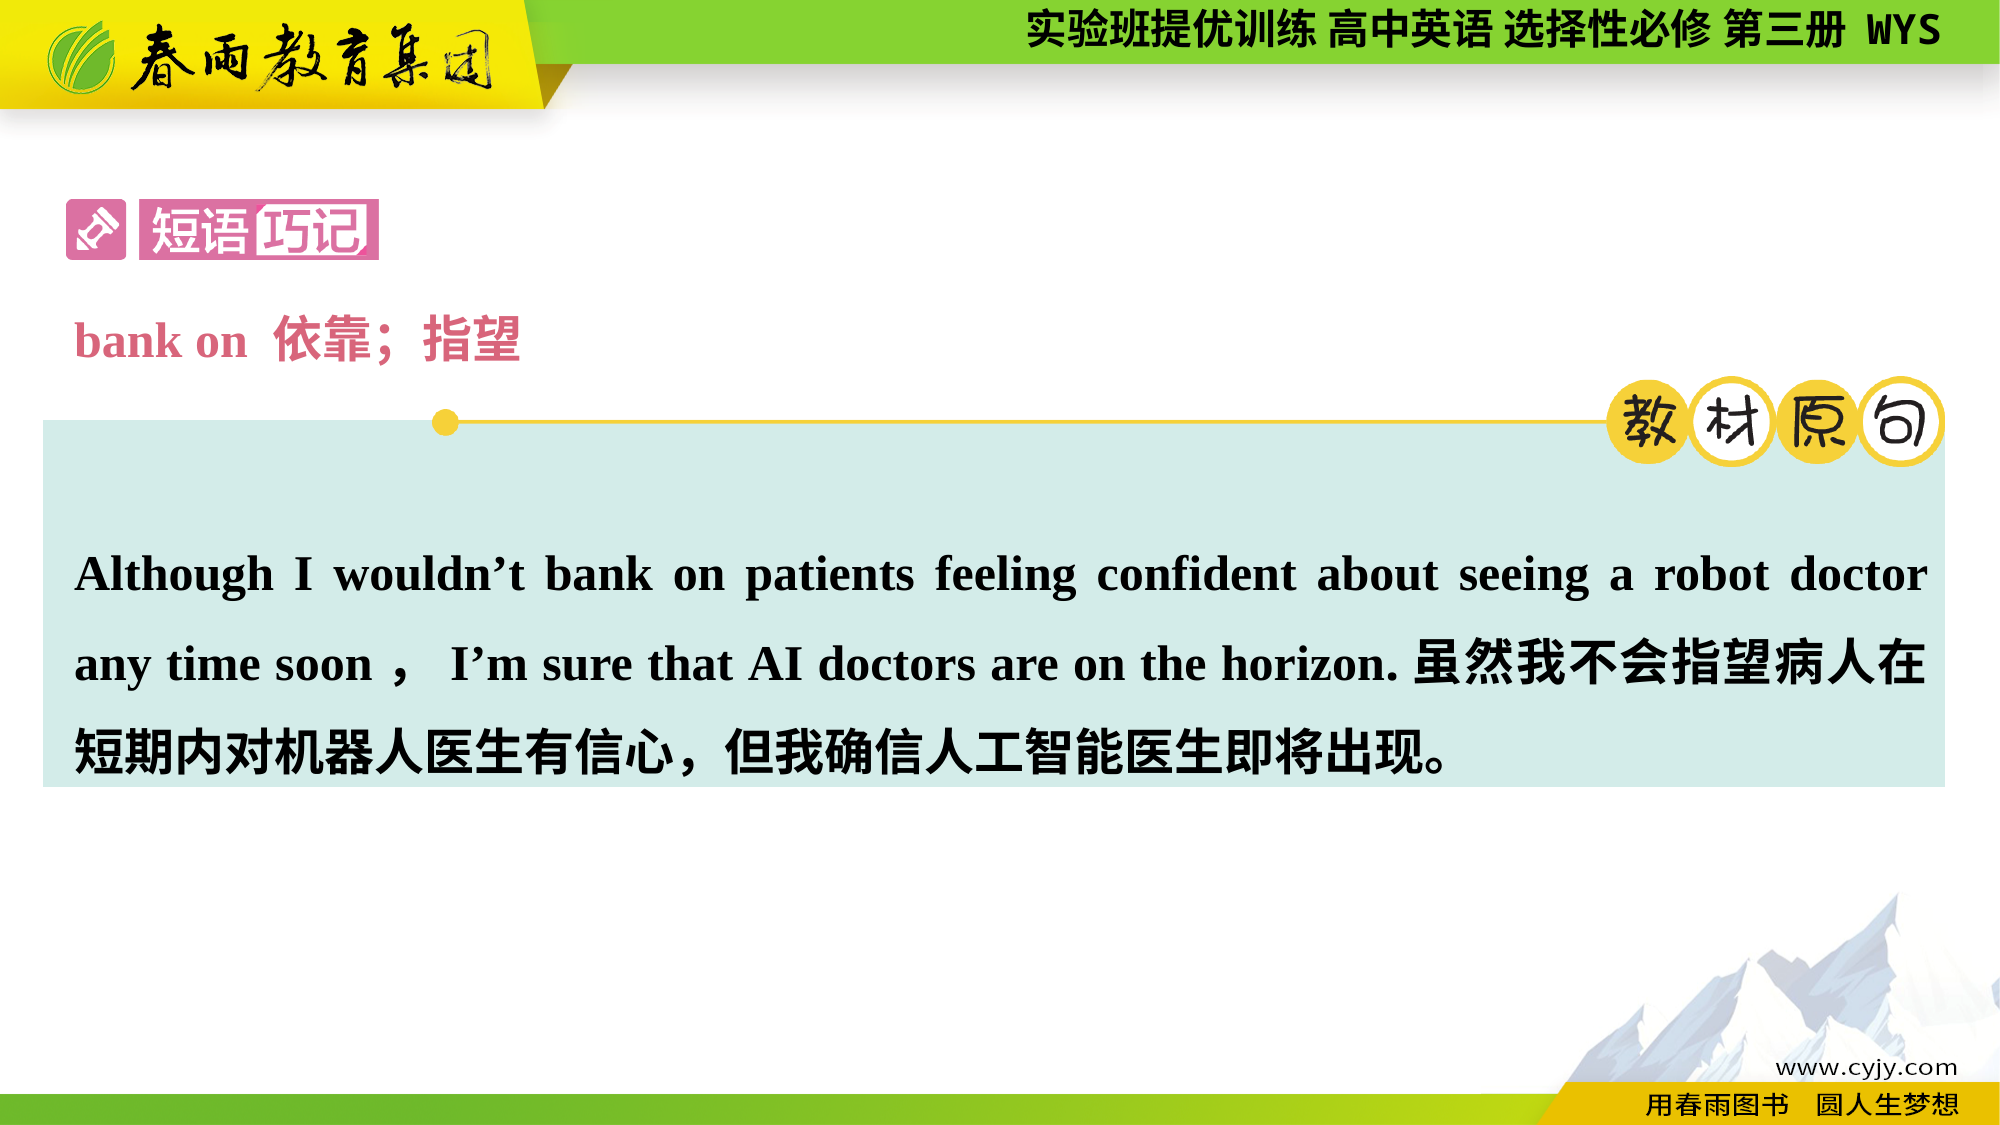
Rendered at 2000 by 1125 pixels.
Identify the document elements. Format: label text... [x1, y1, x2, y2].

picture [0, 0, 2000, 1125]
list bank on 依靠；指望 [59, 270, 1944, 365]
